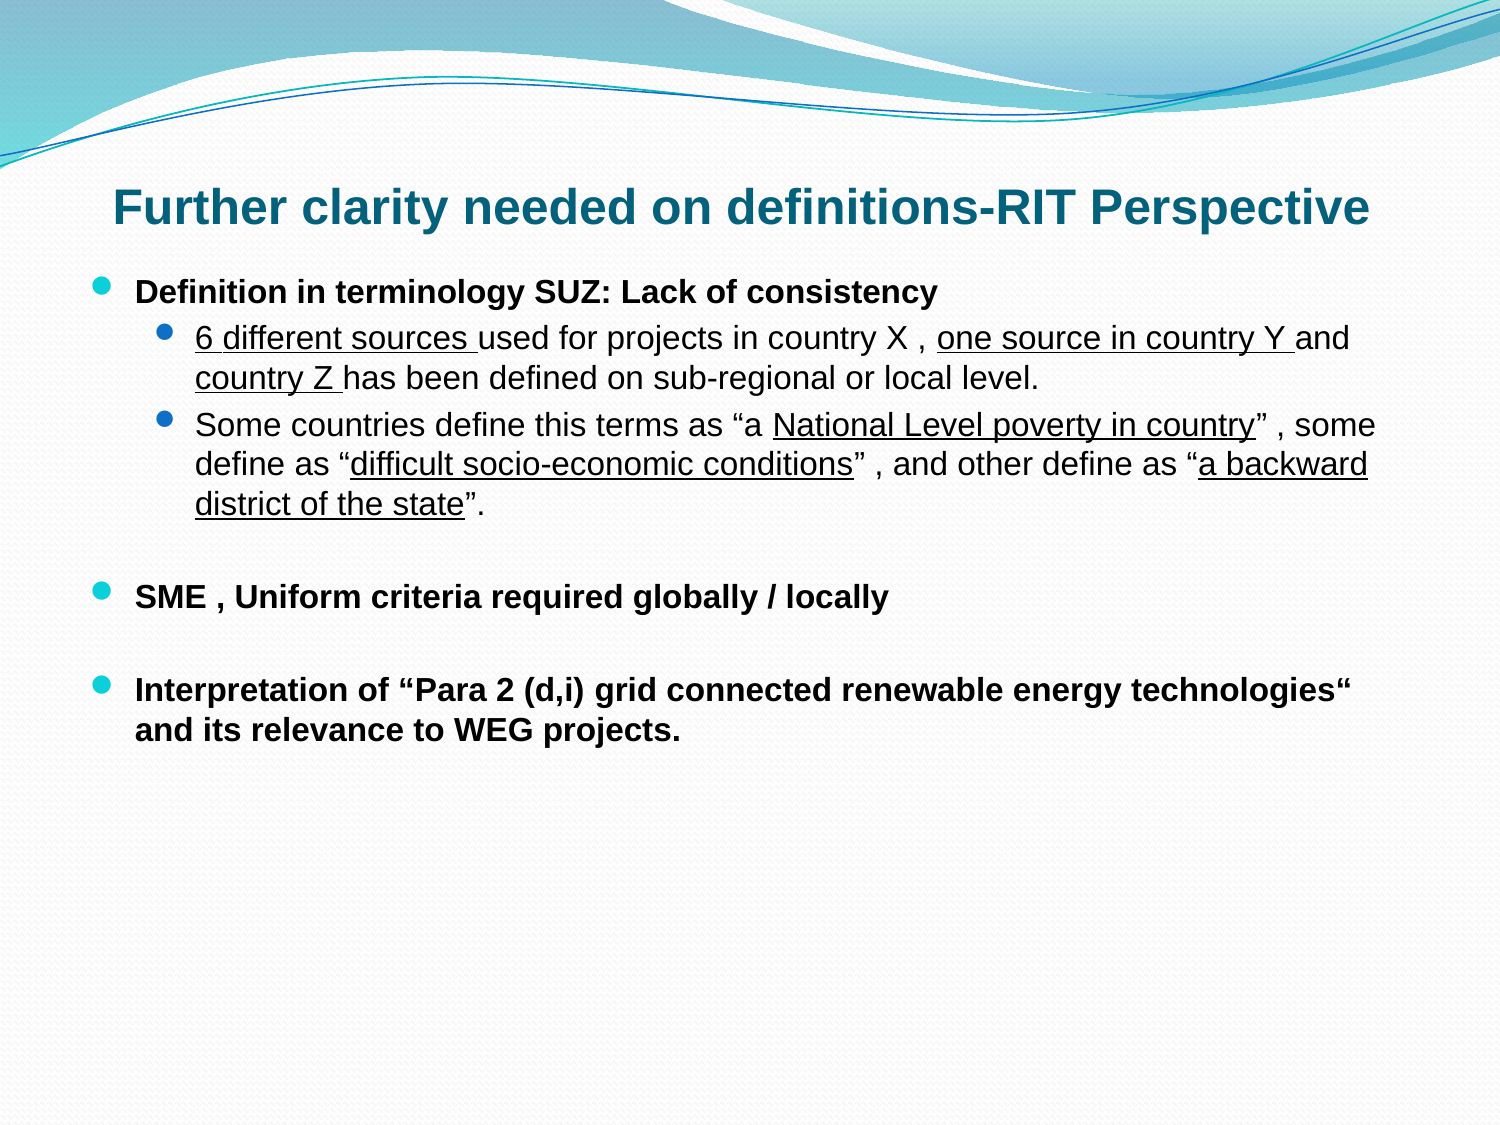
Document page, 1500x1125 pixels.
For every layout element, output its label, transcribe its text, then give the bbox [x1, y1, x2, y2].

list Definition in terminology SUZ: Lack of consistency 6 different sources used for projects in country X , one source in country Y and country Z has been defined on sub-regional or local level. Some countries define this terms as “a National Level poverty in country” , some define as “difficult socio-economic conditions” , and other define as “a backward district of the state”. SME , Uniform criteria required globally / locally Interpretation of “Para 2 (d,i) grid connected renewable energy technologies“ and its relevance to WEG projects. [75, 262, 1425, 983]
title Further clarity needed on definitions-RIT Perspective [112, 149, 1463, 235]
